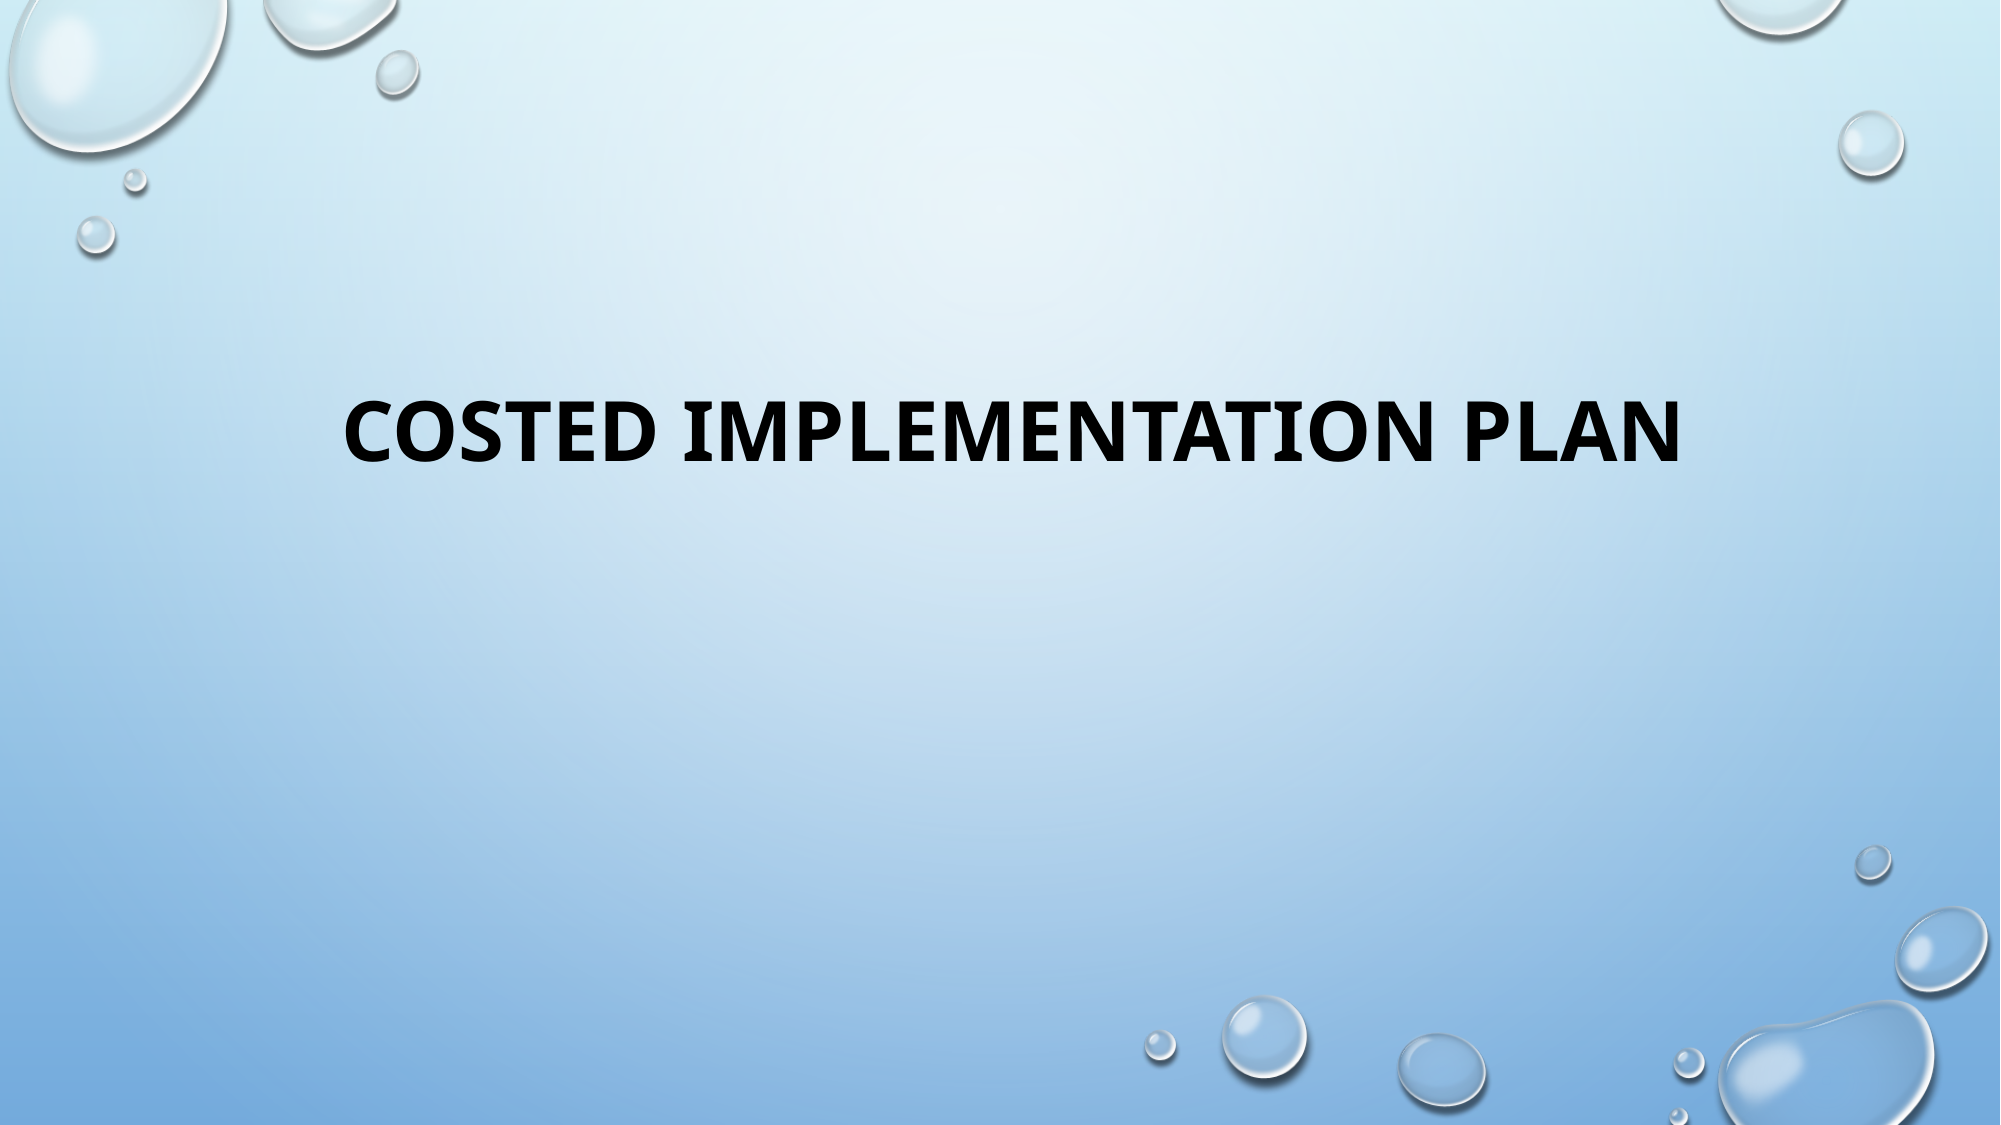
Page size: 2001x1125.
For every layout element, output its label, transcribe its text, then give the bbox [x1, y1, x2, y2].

picture [0, 0, 2000, 1125]
title Costed Implementation Plan [301, 184, 1727, 487]
